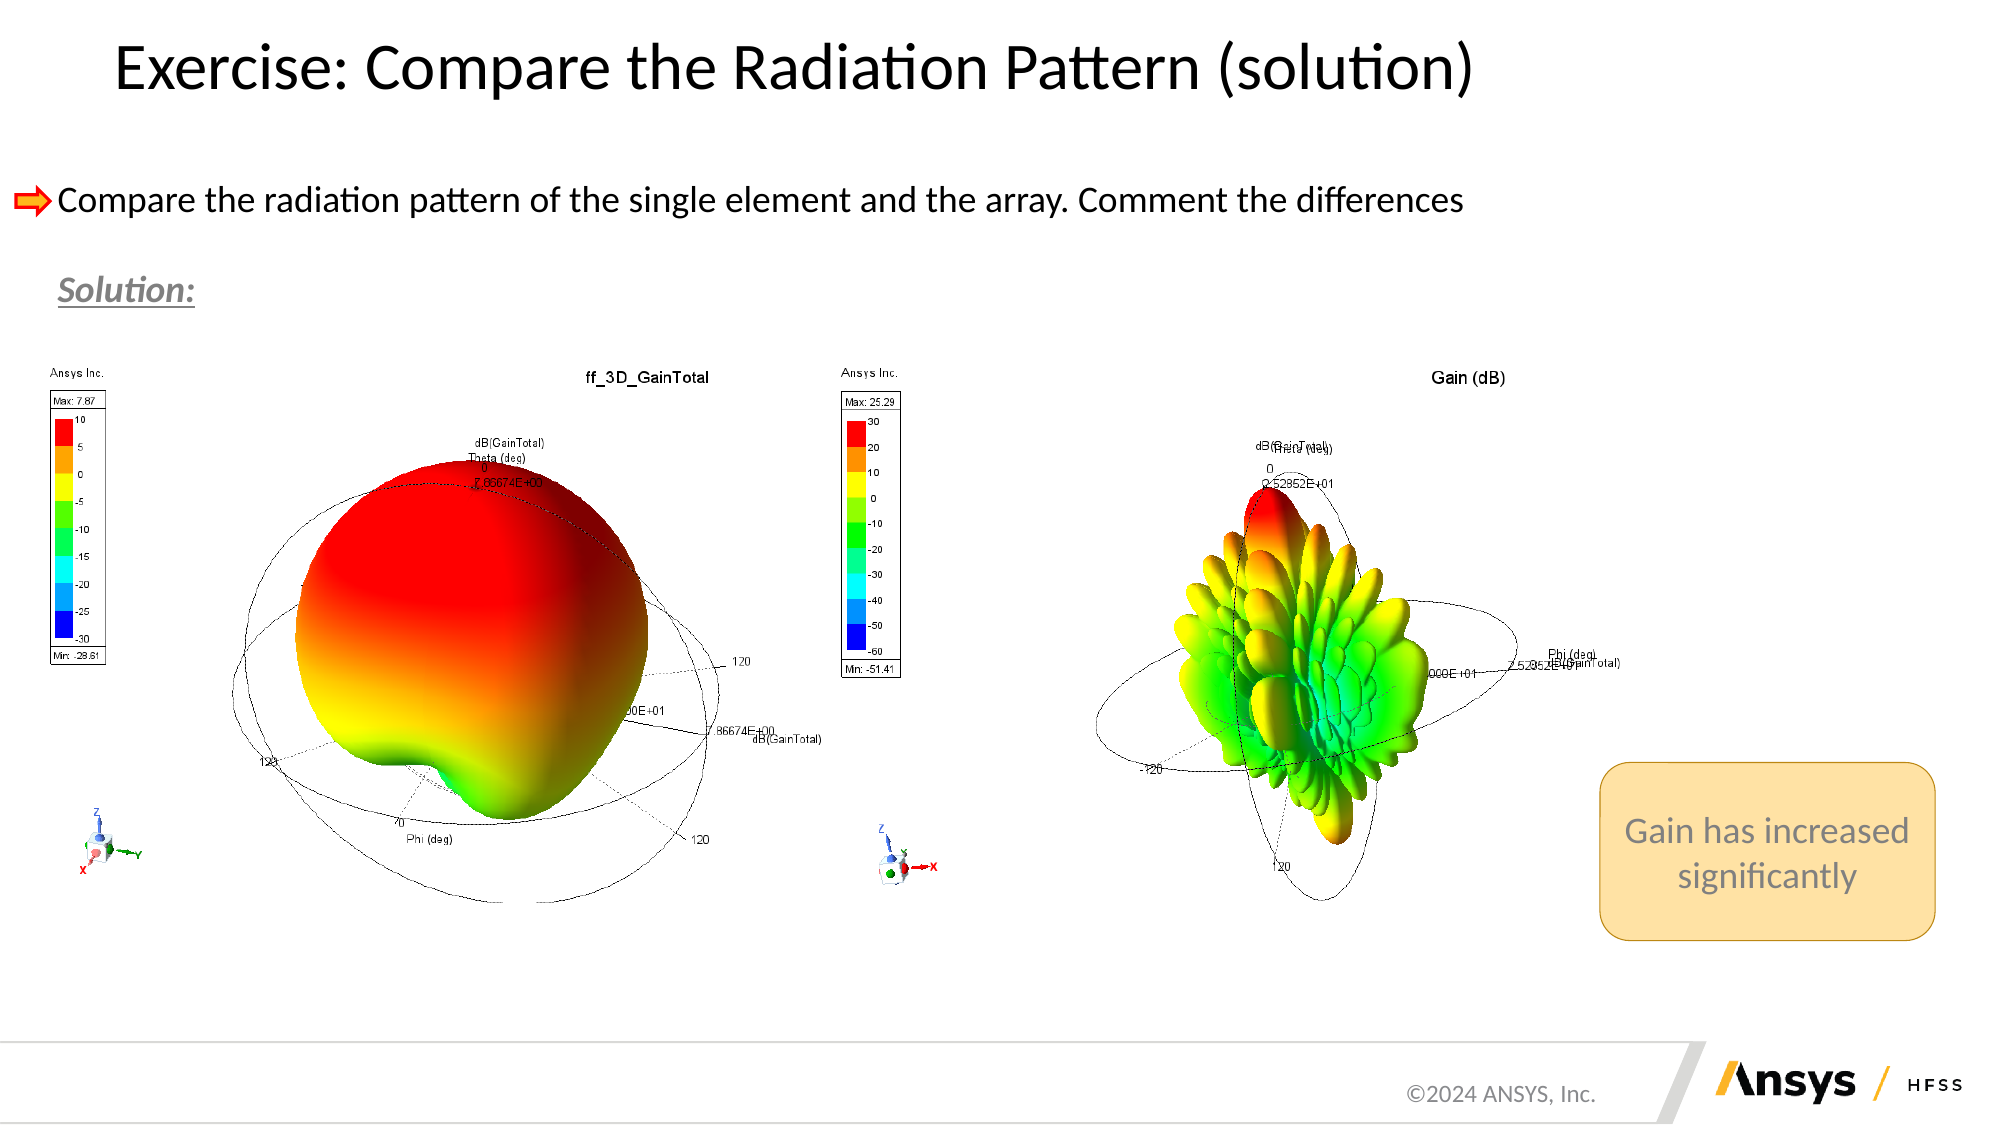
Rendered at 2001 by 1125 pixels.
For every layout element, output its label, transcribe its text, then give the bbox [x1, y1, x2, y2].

picture [0, 0, 2000, 1125]
text_box Gain has increased significantly [1599, 761, 1937, 942]
text_box Solution: [50, 265, 832, 360]
title Exercise: Compare the Radiation Pattern (solution) [99, 24, 1900, 164]
text_box Compare the radiation pattern of the single element and the array. Comment the differences [50, 174, 1650, 269]
text_box [15, 186, 52, 217]
